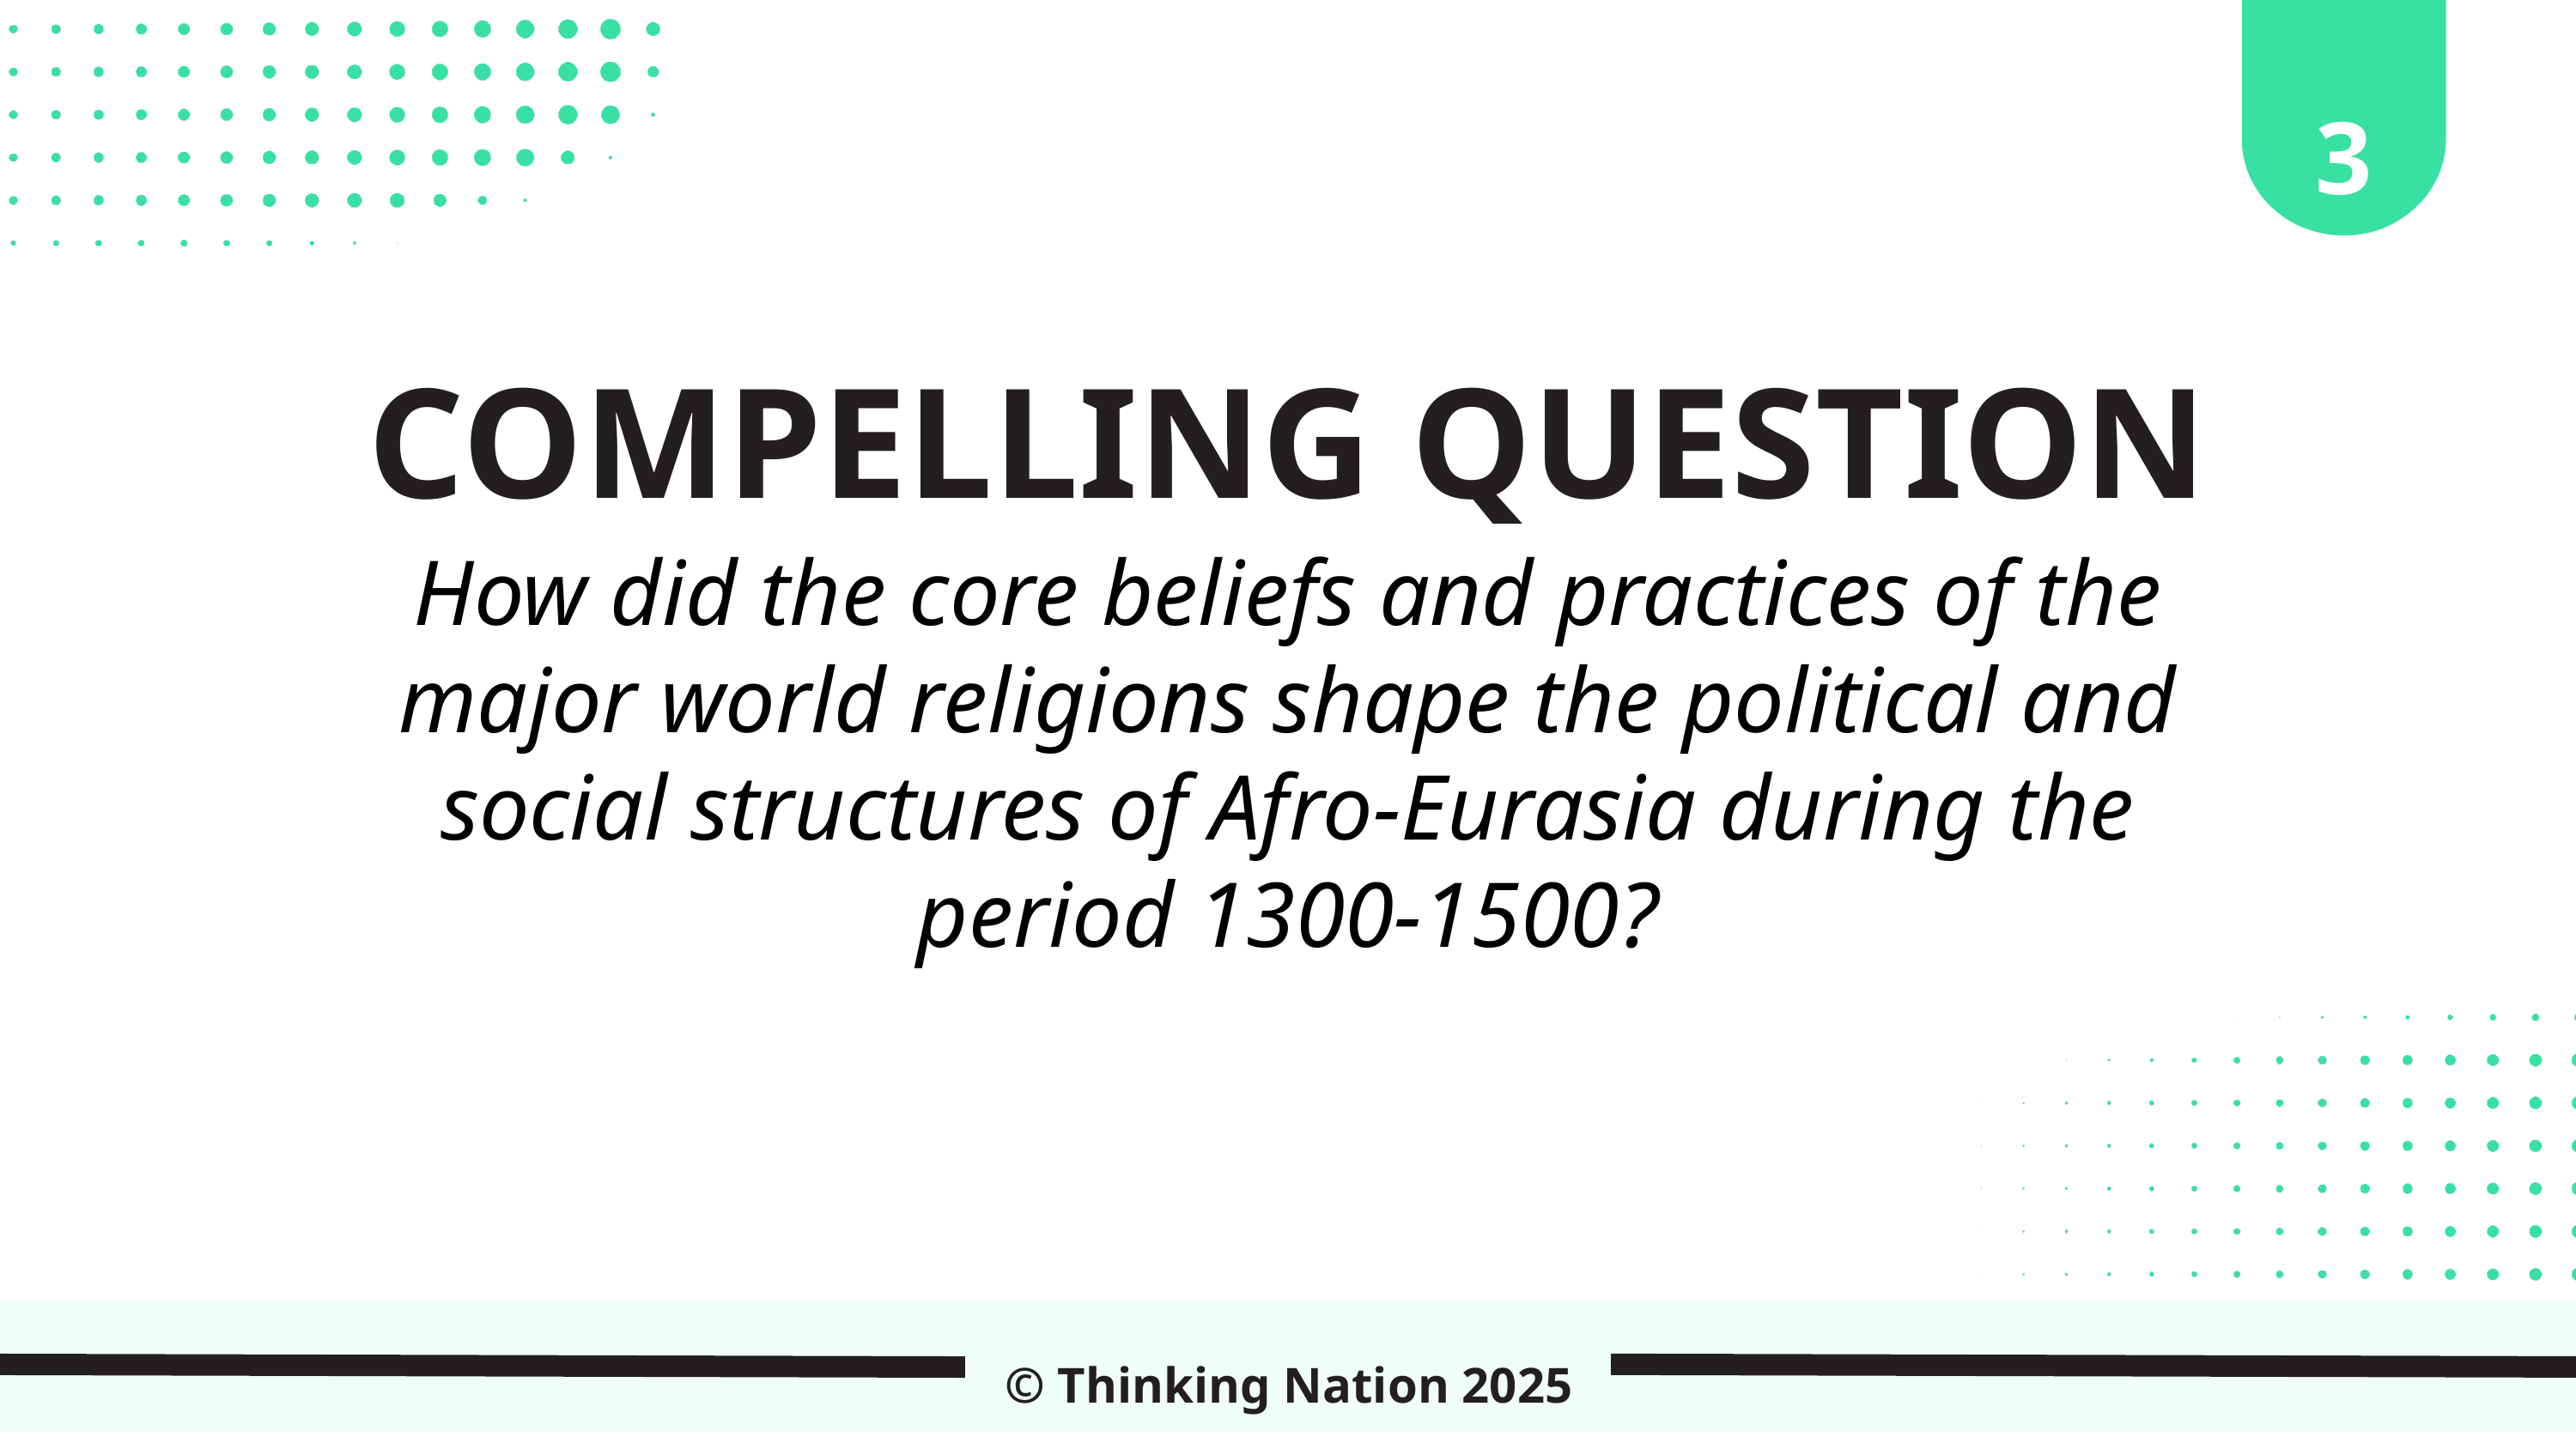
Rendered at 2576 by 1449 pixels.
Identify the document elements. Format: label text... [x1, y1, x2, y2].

text_box How did the core beliefs and practices of the major world religions shape the political and social structures of Afro-Eurasia during the period 1300-1500? [390, 535, 2186, 965]
text_box [1938, 1013, 2576, 1299]
text_box COMPELLING QUESTION [359, 273, 2216, 530]
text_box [0, 1299, 2576, 1433]
text_box [0, 0, 660, 246]
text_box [2233, 0, 2455, 236]
